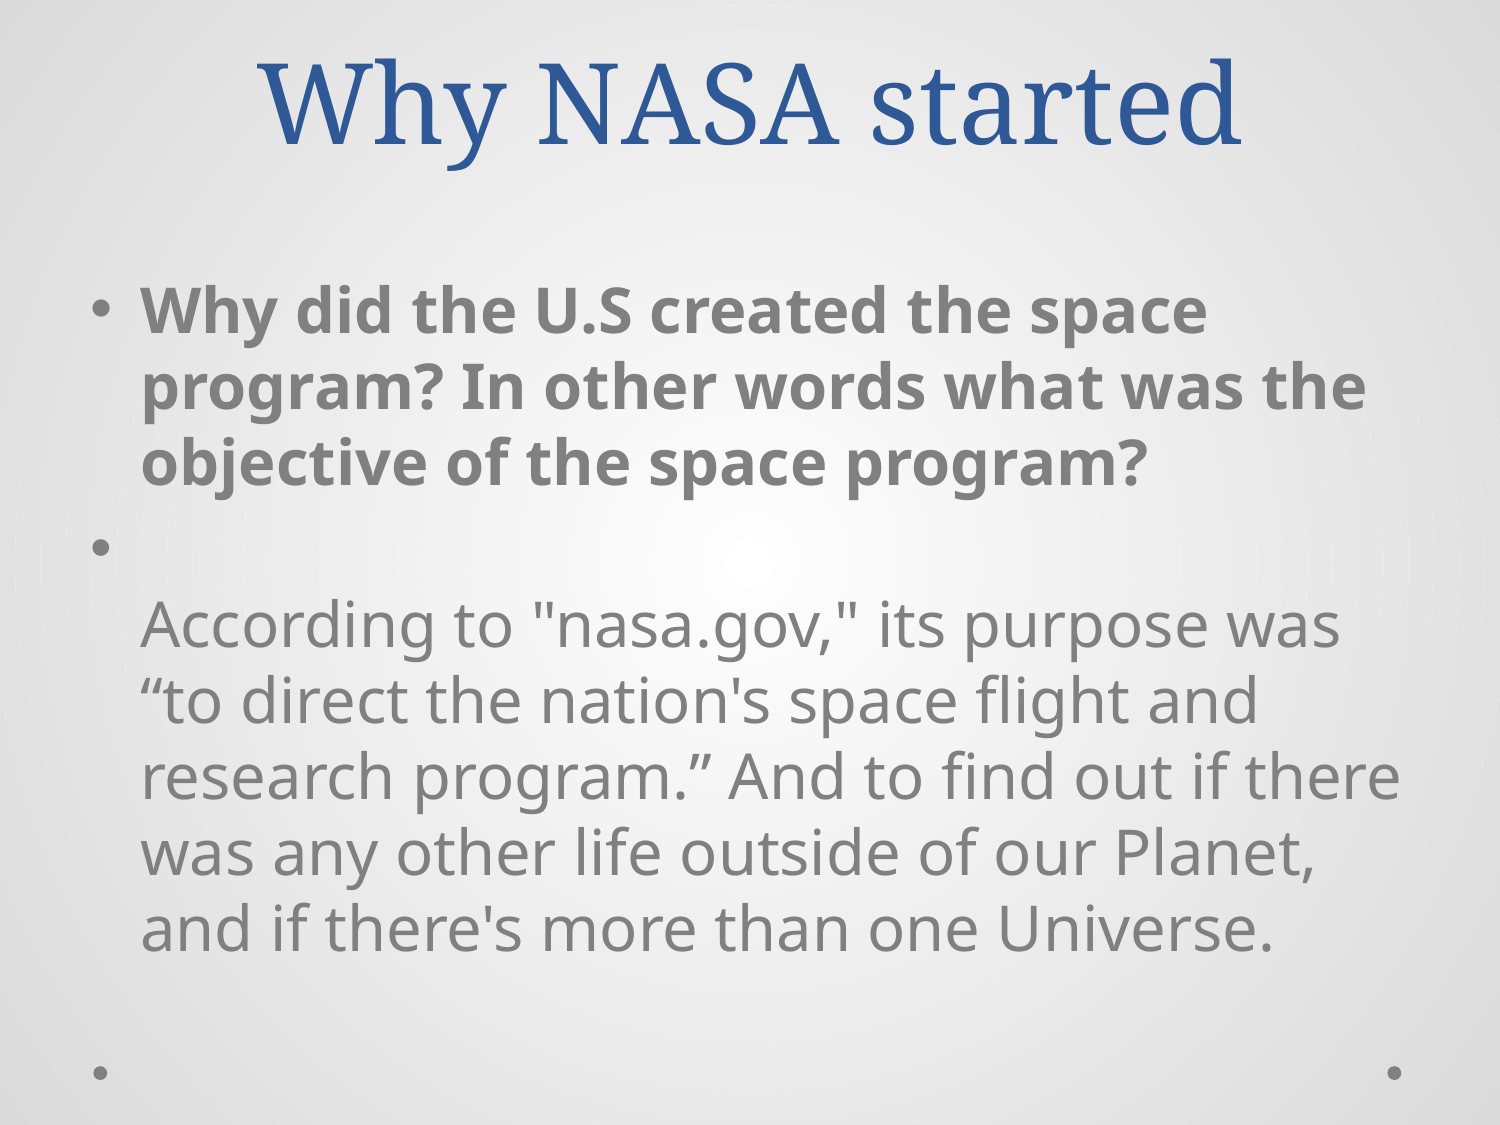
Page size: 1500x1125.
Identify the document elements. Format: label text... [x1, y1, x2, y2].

title Why NASA started [75, 0, 1425, 175]
list Why did the U.S created the space program? In other words what was the objective of the space program? According to "nasa.gov," its purpose was “to direct the nation's space flight and research program.” And to find out if there was any other life outside of our Planet, and if there's more than one Universe. [75, 262, 1425, 1005]
